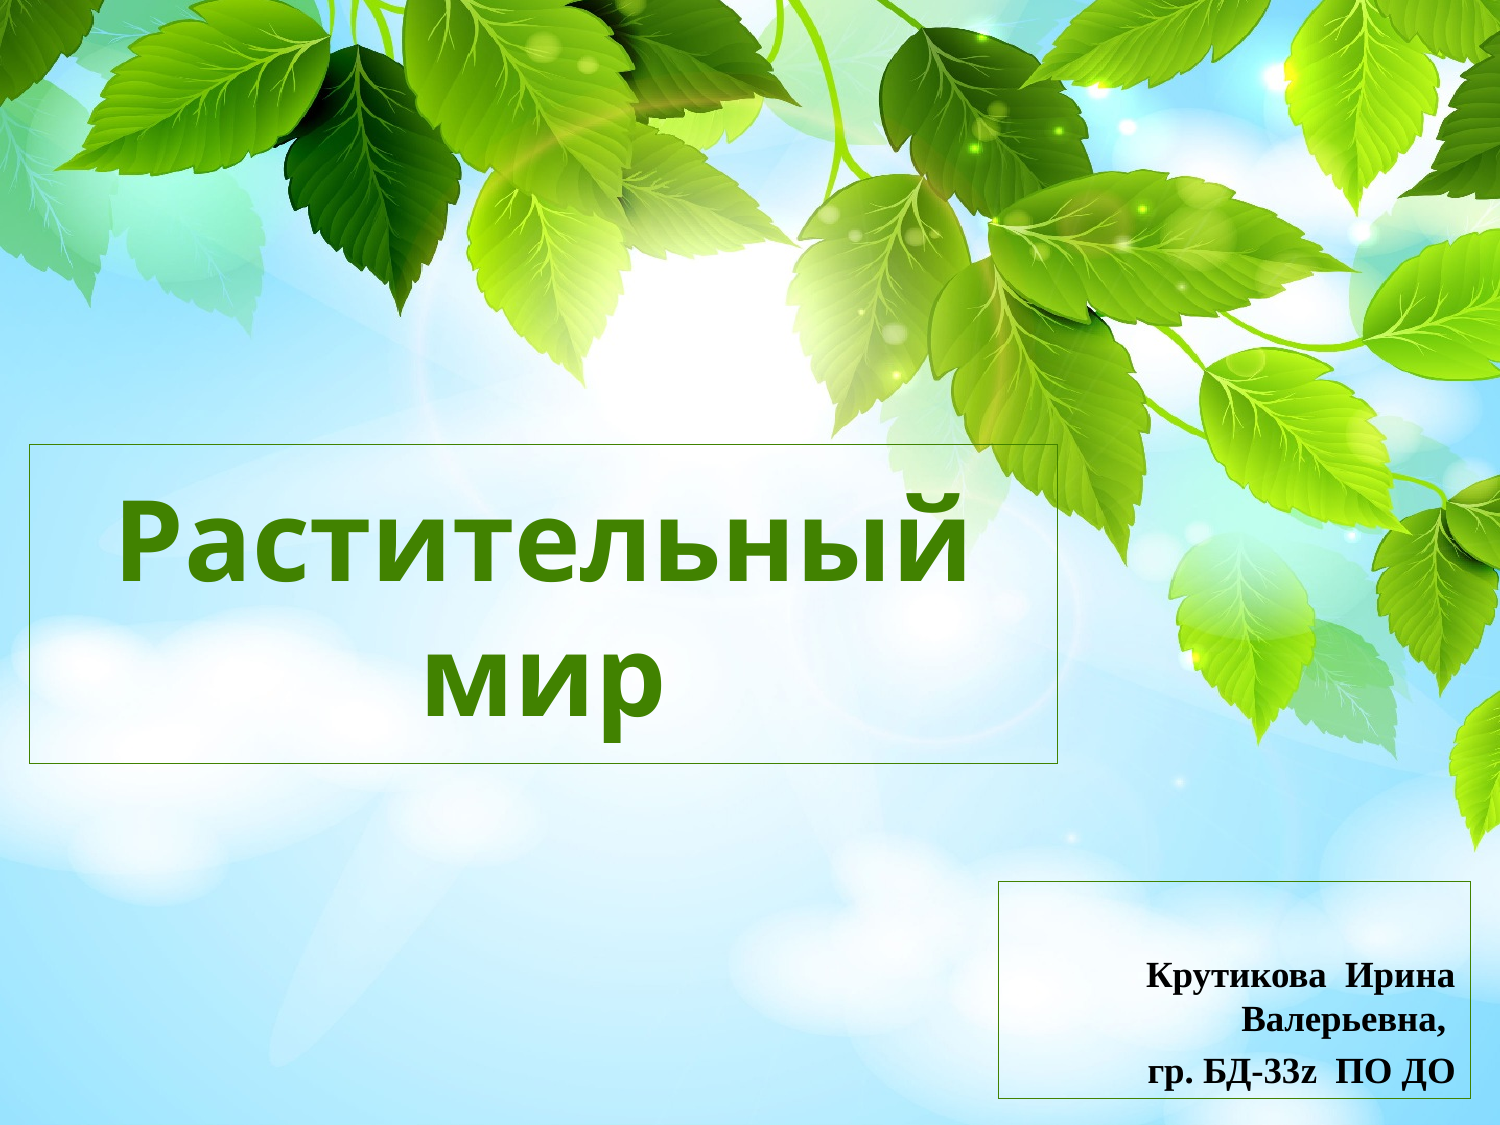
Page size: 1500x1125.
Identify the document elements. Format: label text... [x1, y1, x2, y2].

picture [0, 0, 1500, 1125]
title Растительный мир [29, 444, 1058, 764]
subtitle Крутикова Ирина Валерьевна, гр. БД-33z ПО ДО [998, 881, 1471, 1099]
